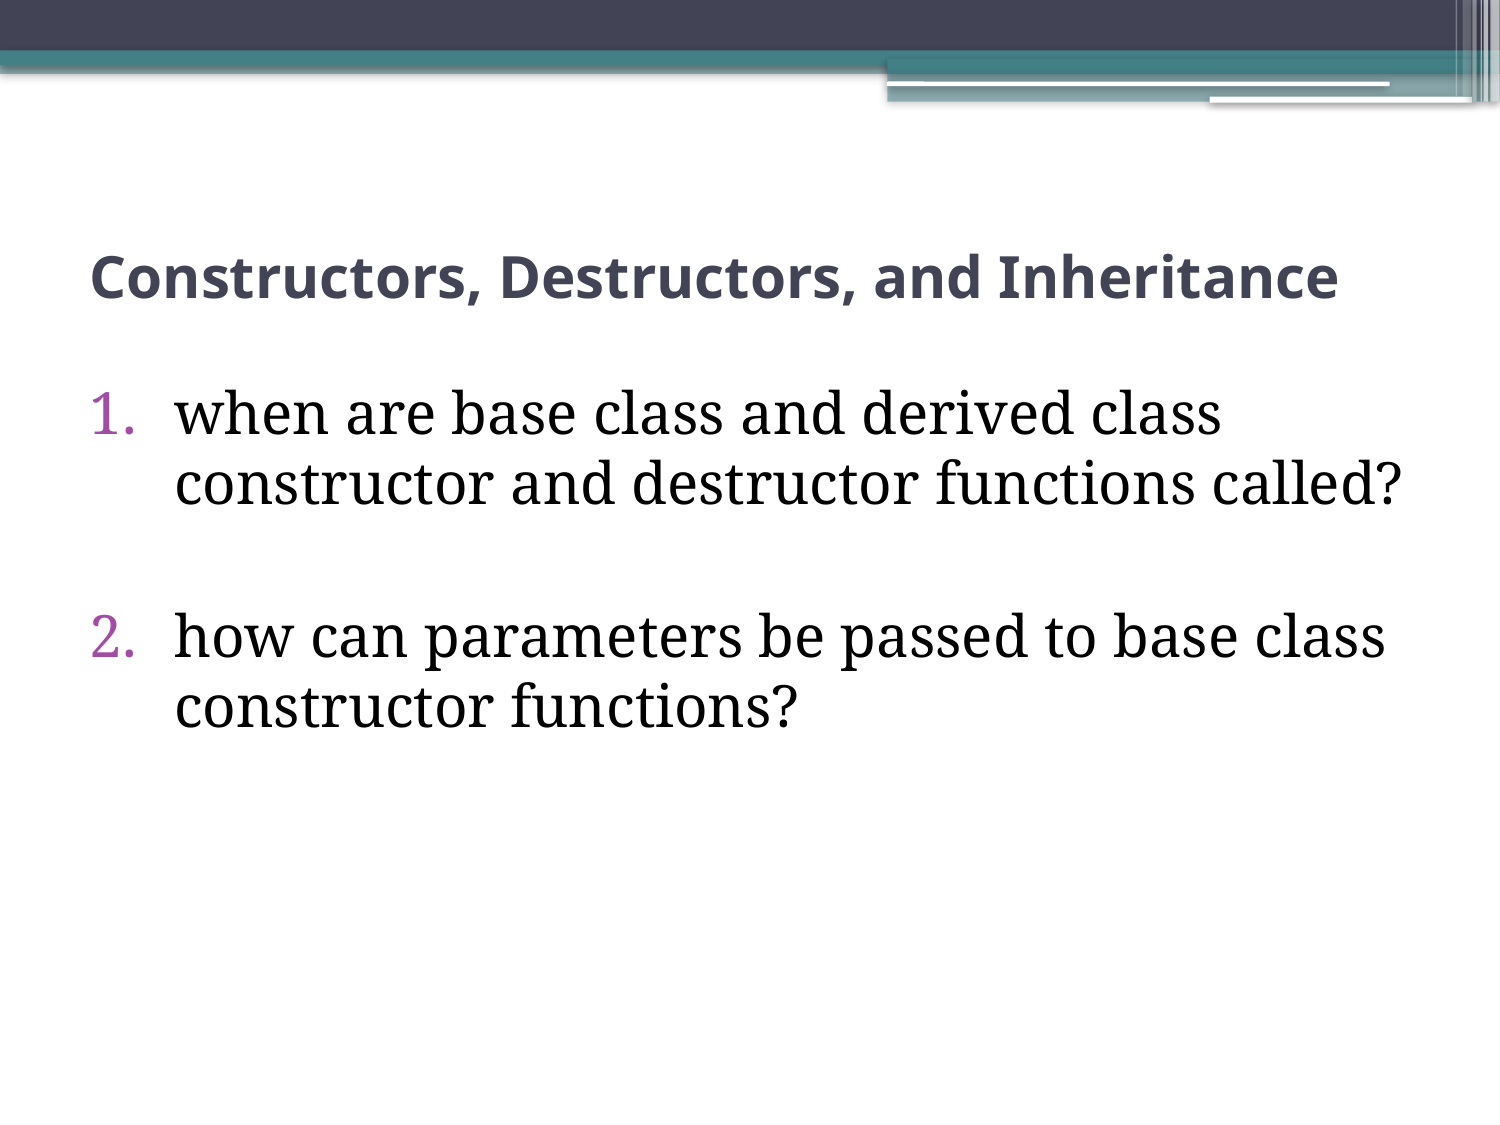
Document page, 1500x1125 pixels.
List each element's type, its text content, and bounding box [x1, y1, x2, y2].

list when are base class and derived class constructor and destructor functions called? how can parameters be passed to base class constructor functions? [75, 368, 1425, 1079]
title Constructors, Destructors, and Inheritance [75, 187, 1425, 363]
